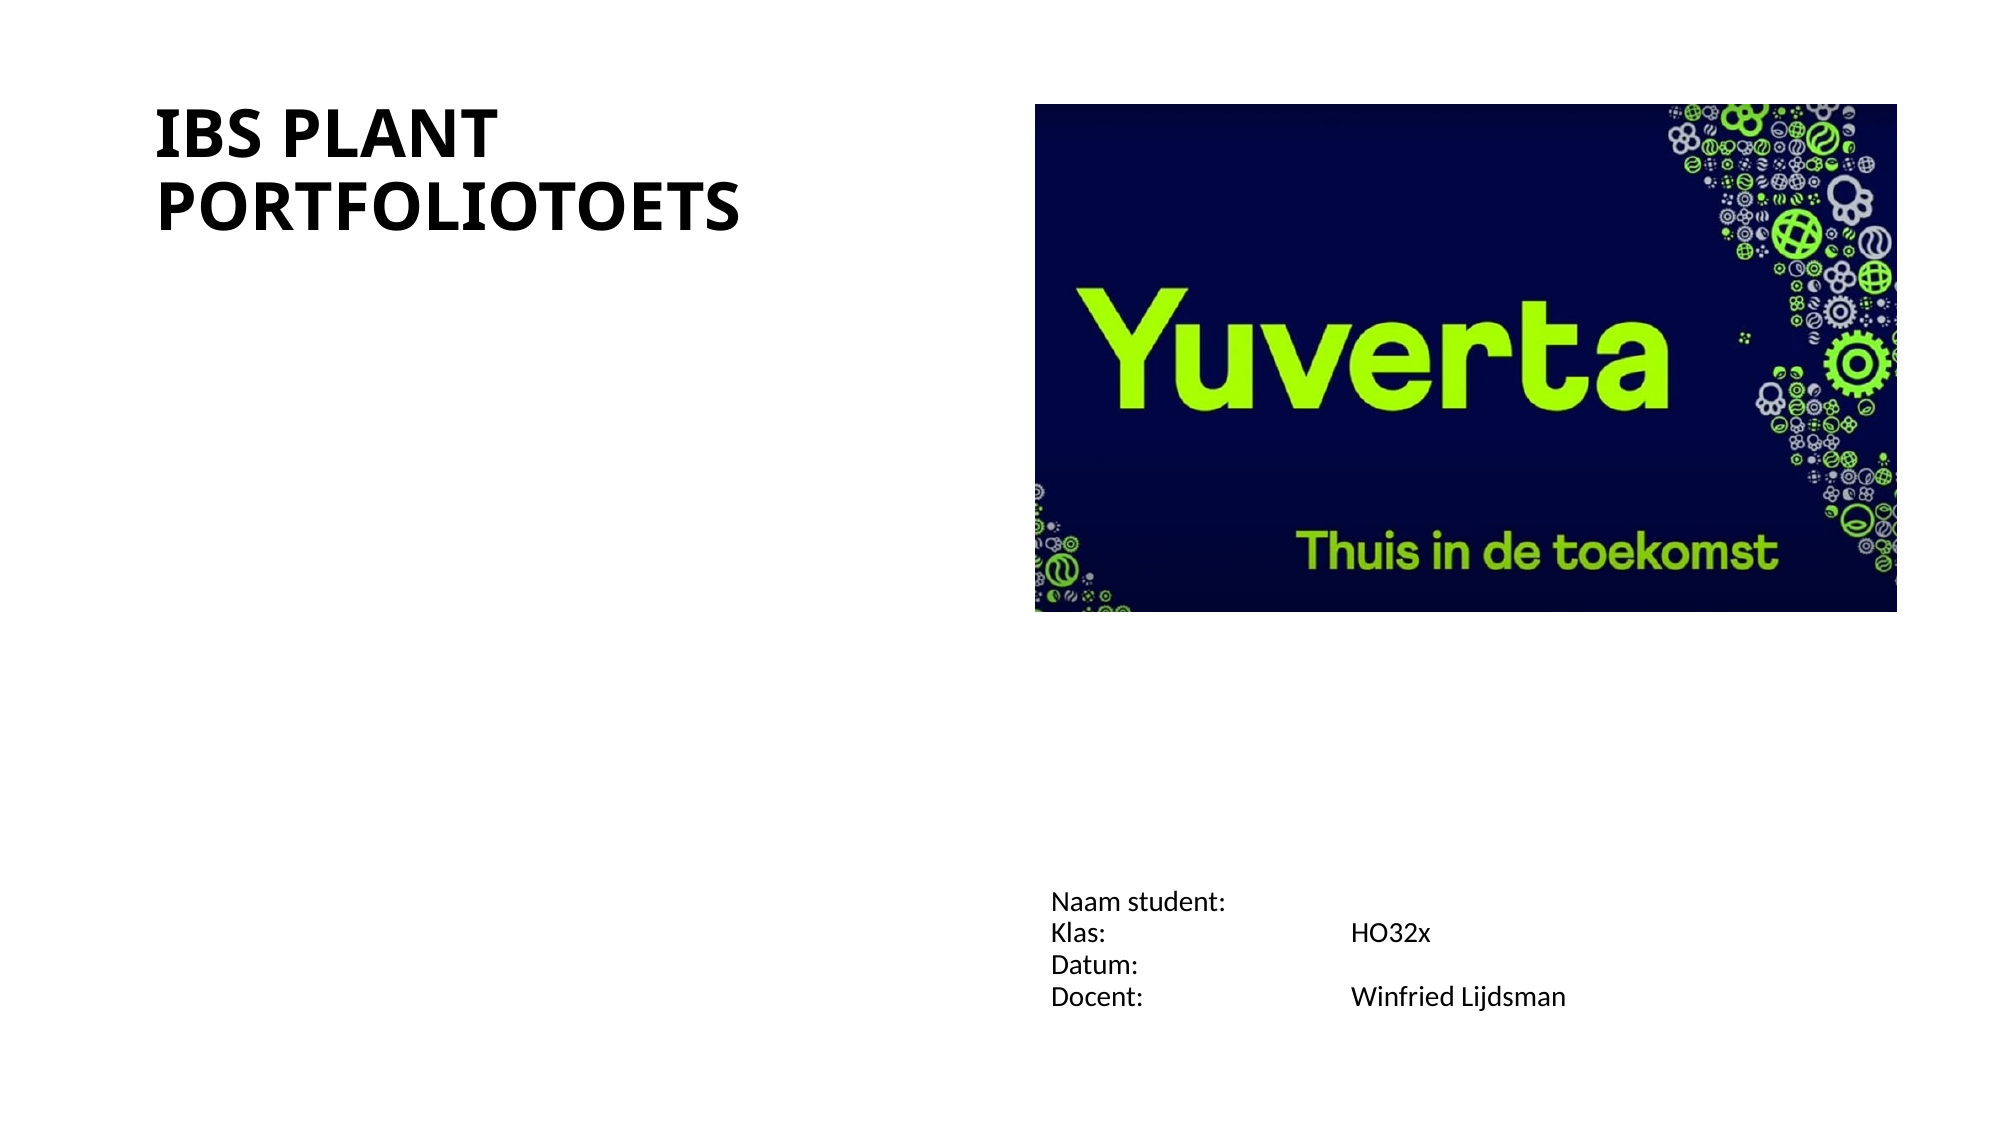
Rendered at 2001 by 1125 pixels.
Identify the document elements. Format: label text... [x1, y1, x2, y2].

subtitle Naam student: Klas: HO32x Datum: Docent: Winfried Lijdsman [1035, 878, 1911, 1039]
title IBS PLANT PORTFOLIOTOETS [140, 66, 1641, 252]
picture [1035, 104, 1897, 612]
